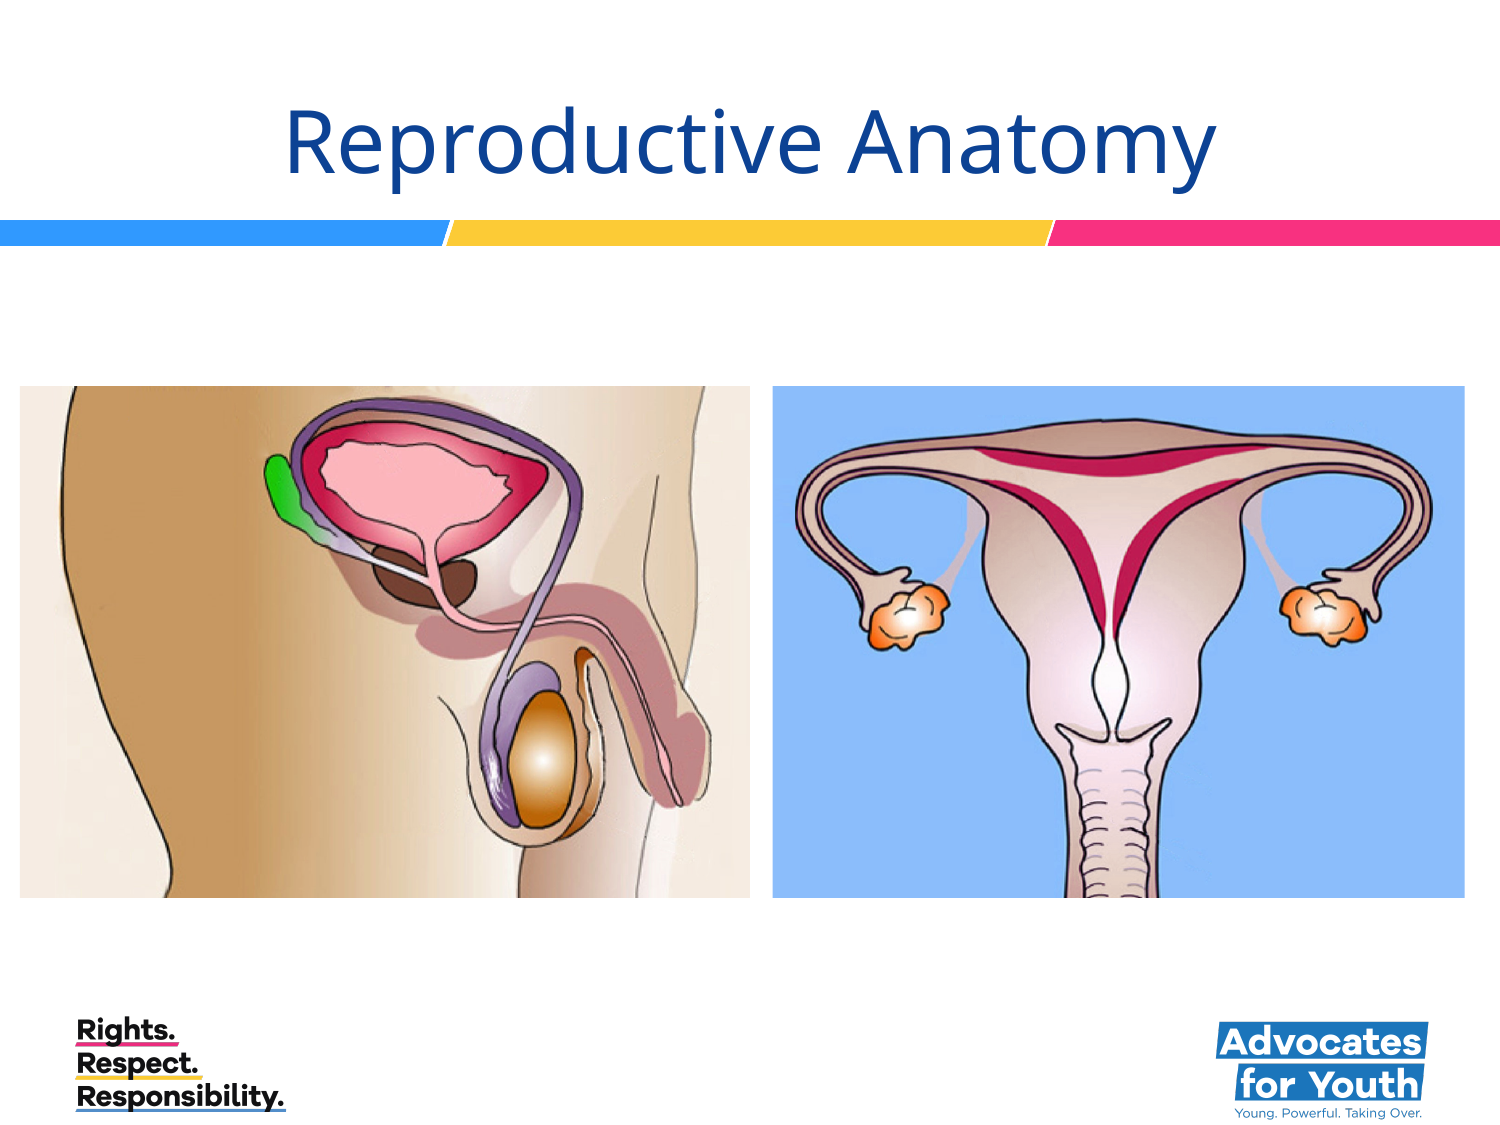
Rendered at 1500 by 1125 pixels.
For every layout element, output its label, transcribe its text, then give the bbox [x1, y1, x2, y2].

title Reproductive Anatomy [75, 45, 1425, 233]
picture [0, 207, 1500, 258]
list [19, 386, 751, 899]
picture [772, 386, 1465, 899]
